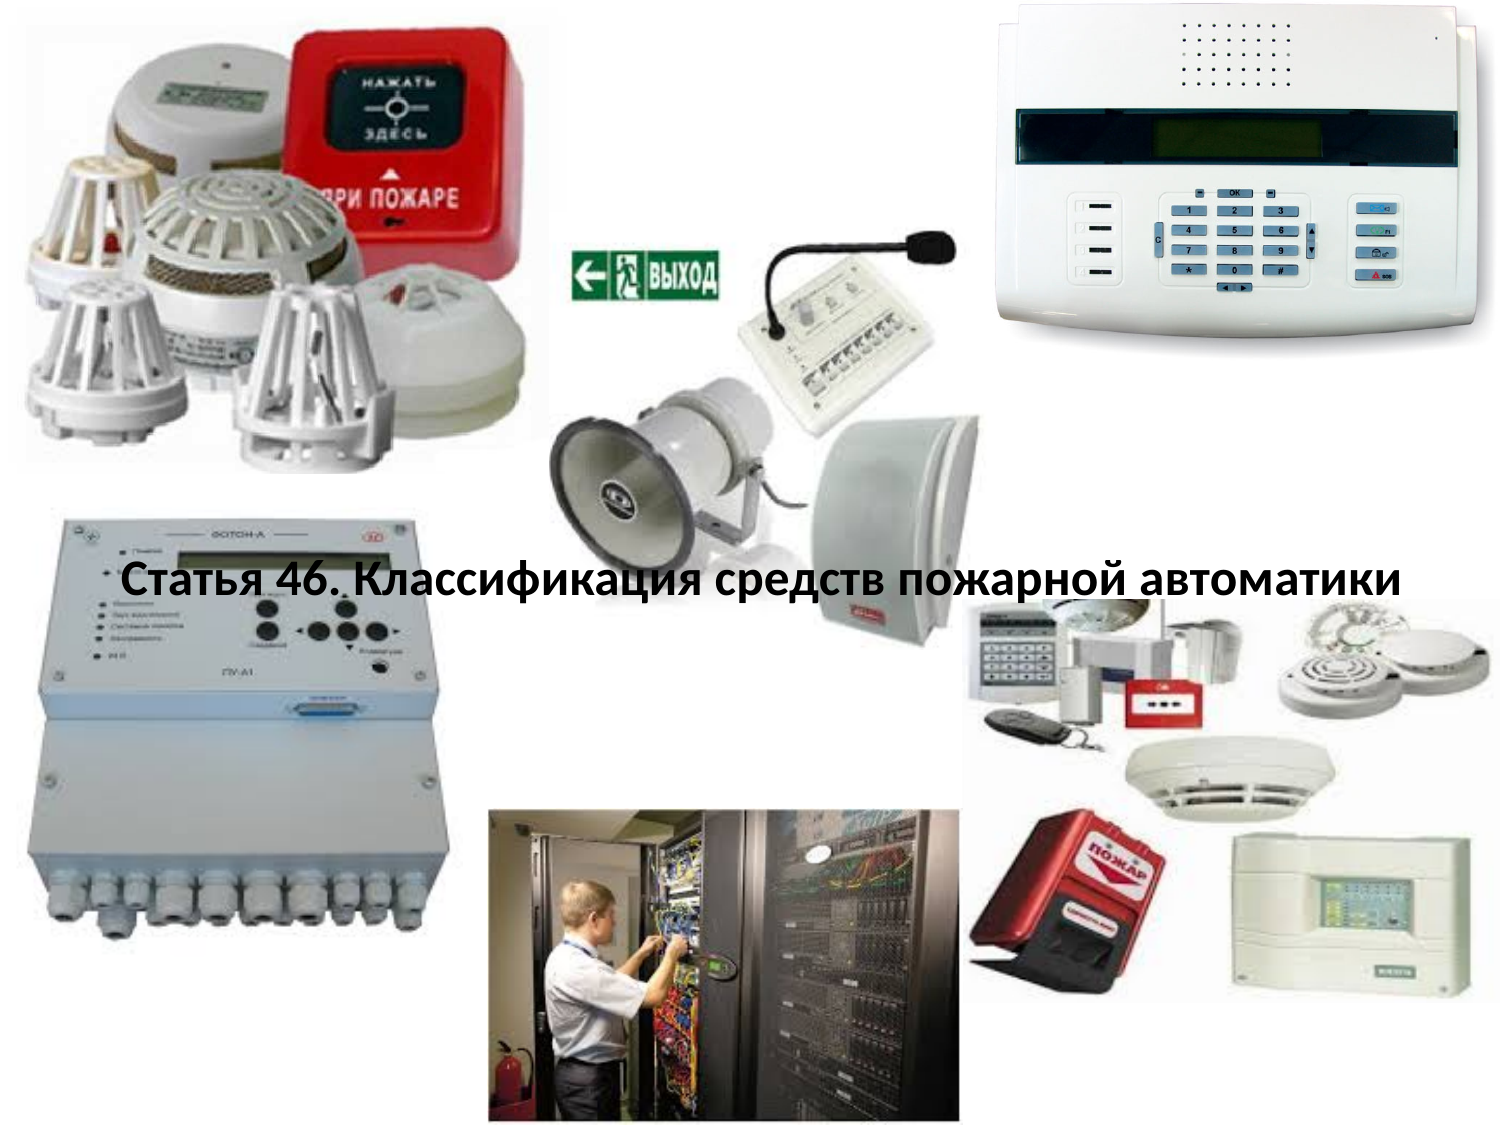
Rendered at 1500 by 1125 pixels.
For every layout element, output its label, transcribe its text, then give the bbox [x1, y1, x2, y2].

title Статья 46. Классификация средств пожарной автоматики [991, 512, 1438, 598]
picture [992, 0, 1500, 363]
picture [0, 0, 1500, 1125]
title Статья 46. Классификация средств пожарной автоматики [466, 512, 957, 700]
